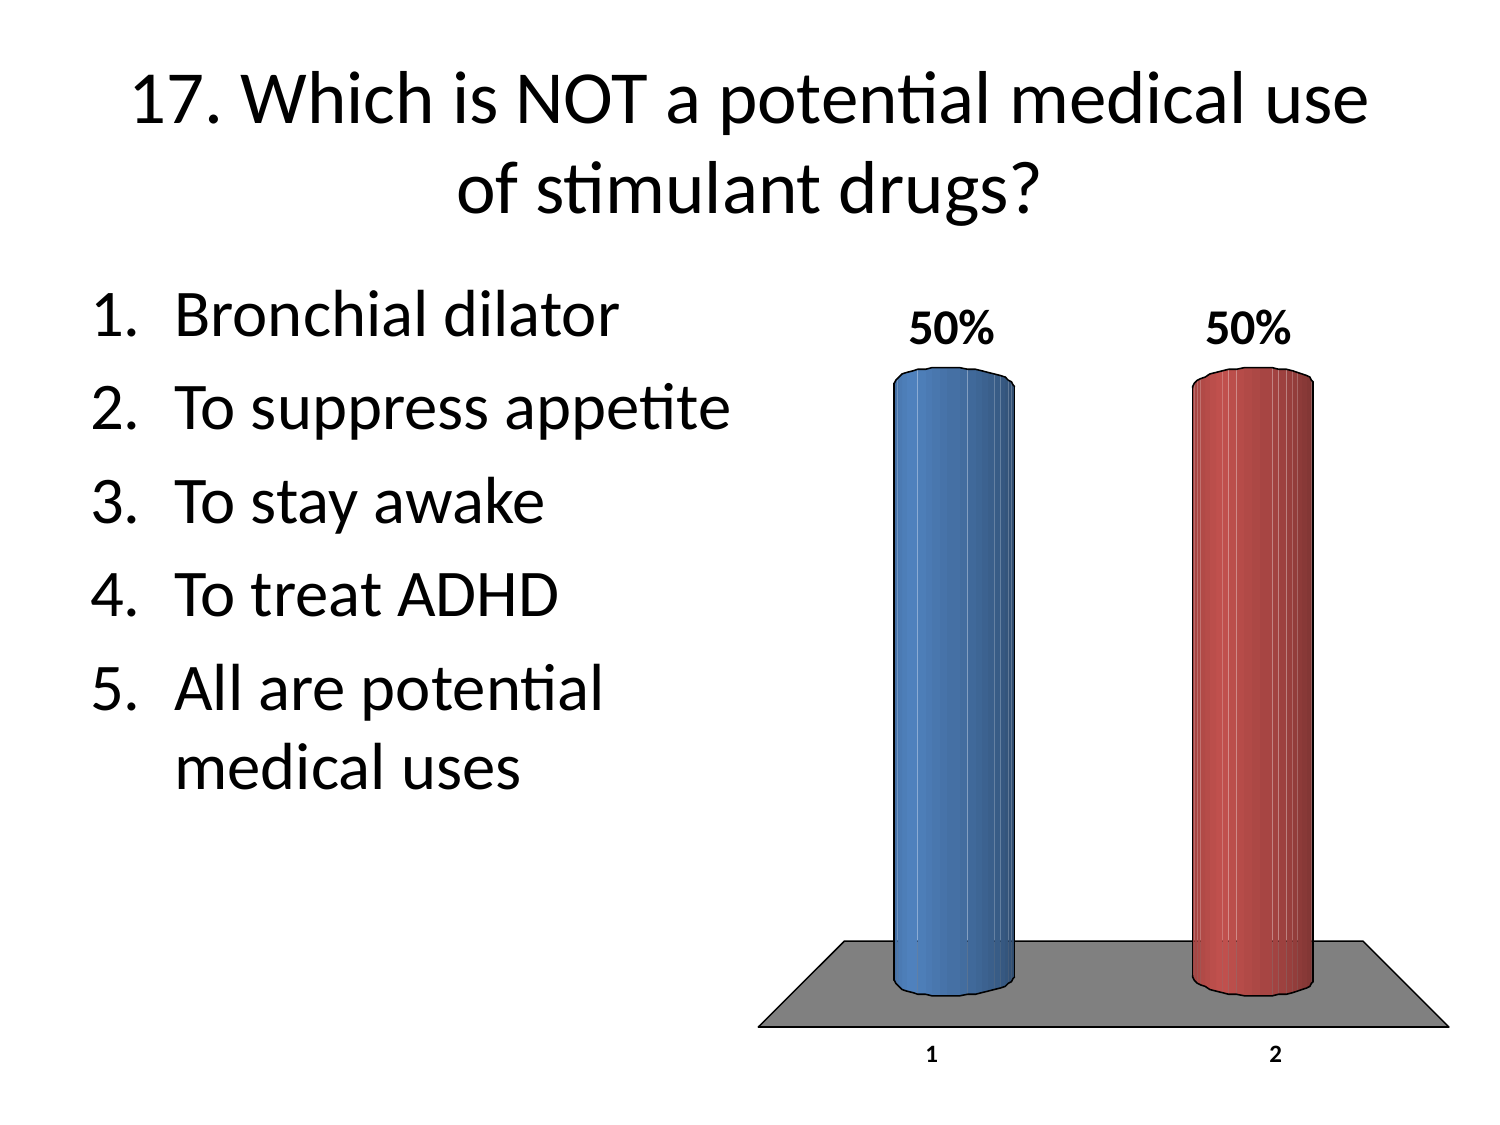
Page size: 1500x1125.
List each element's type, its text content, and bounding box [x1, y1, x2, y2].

title 17. Which is NOT a potential medical use of stimulant drugs? [75, 45, 1425, 233]
list Bronchial dilator To suppress appetite To stay awake To treat ADHD All are potential medical uses [75, 262, 750, 1005]
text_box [739, 270, 1490, 1115]
